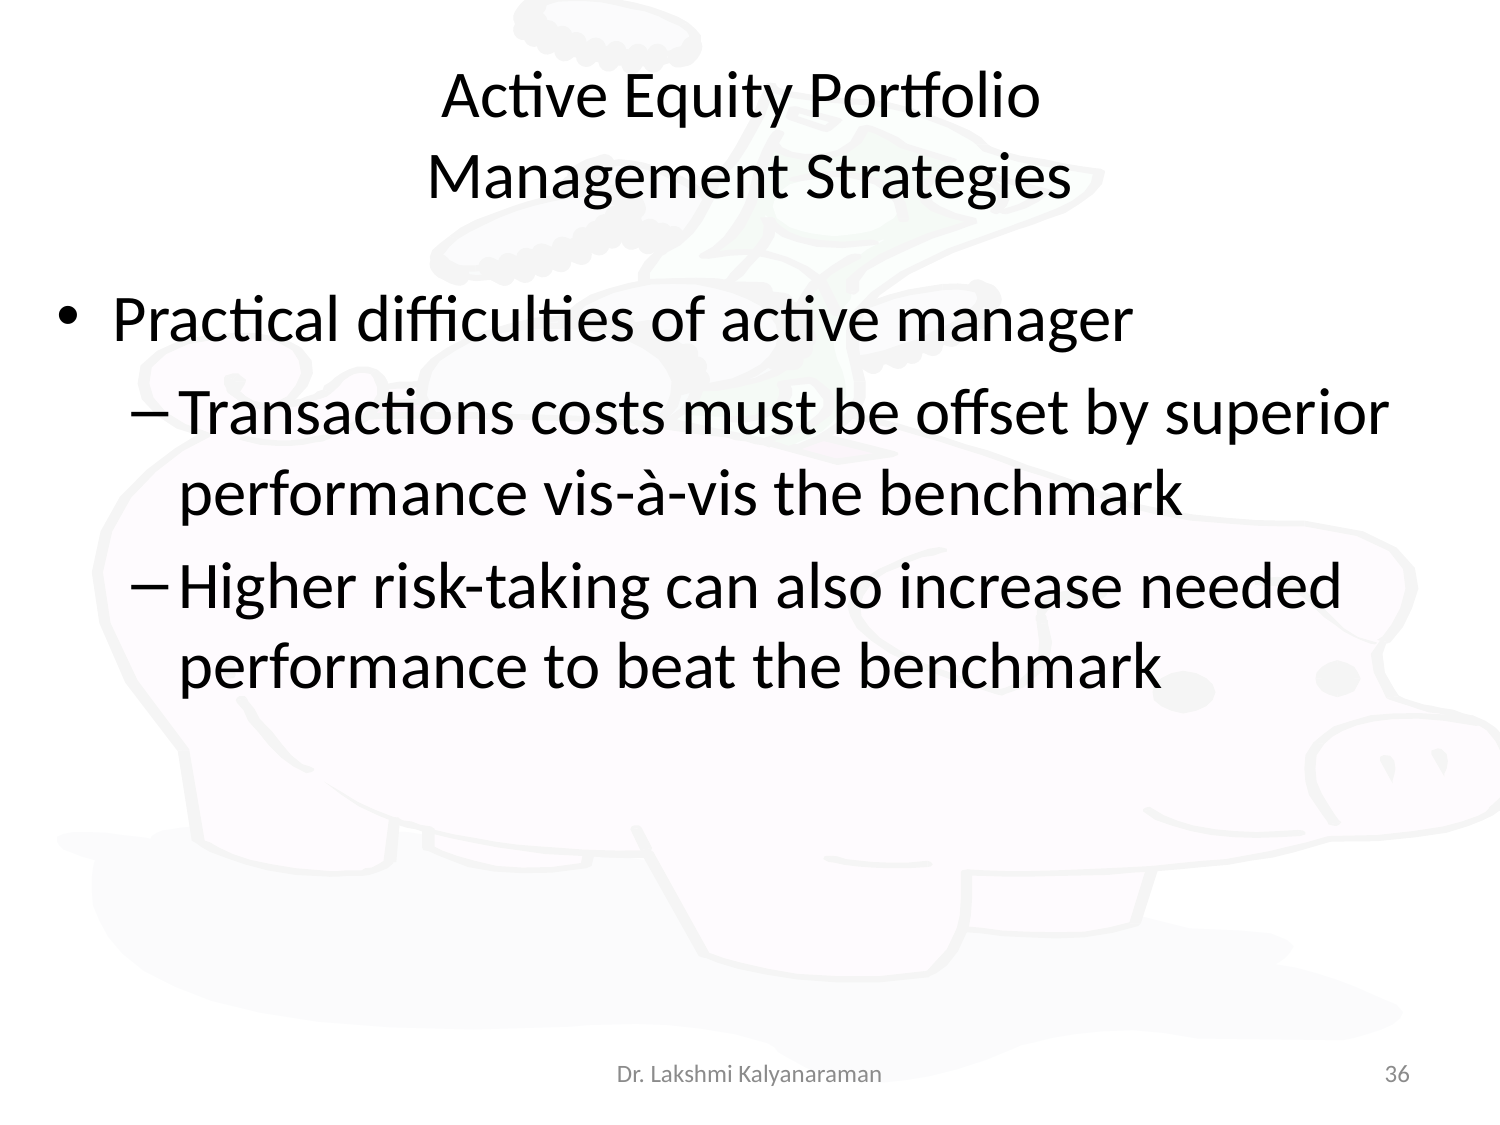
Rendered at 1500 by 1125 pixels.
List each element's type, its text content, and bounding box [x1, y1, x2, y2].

slide_number 36 [1074, 1042, 1425, 1103]
title Active Equity Portfolio Management Strategies [0, 42, 1500, 220]
list Practical difficulties of active manager Transactions costs must be offset by superior performance vis-à-vis the benchmark Higher risk-taking can also increase needed performance to beat the benchmark [41, 267, 1459, 938]
footer Dr. Lakshmi Kalyanaraman [512, 1042, 988, 1103]
